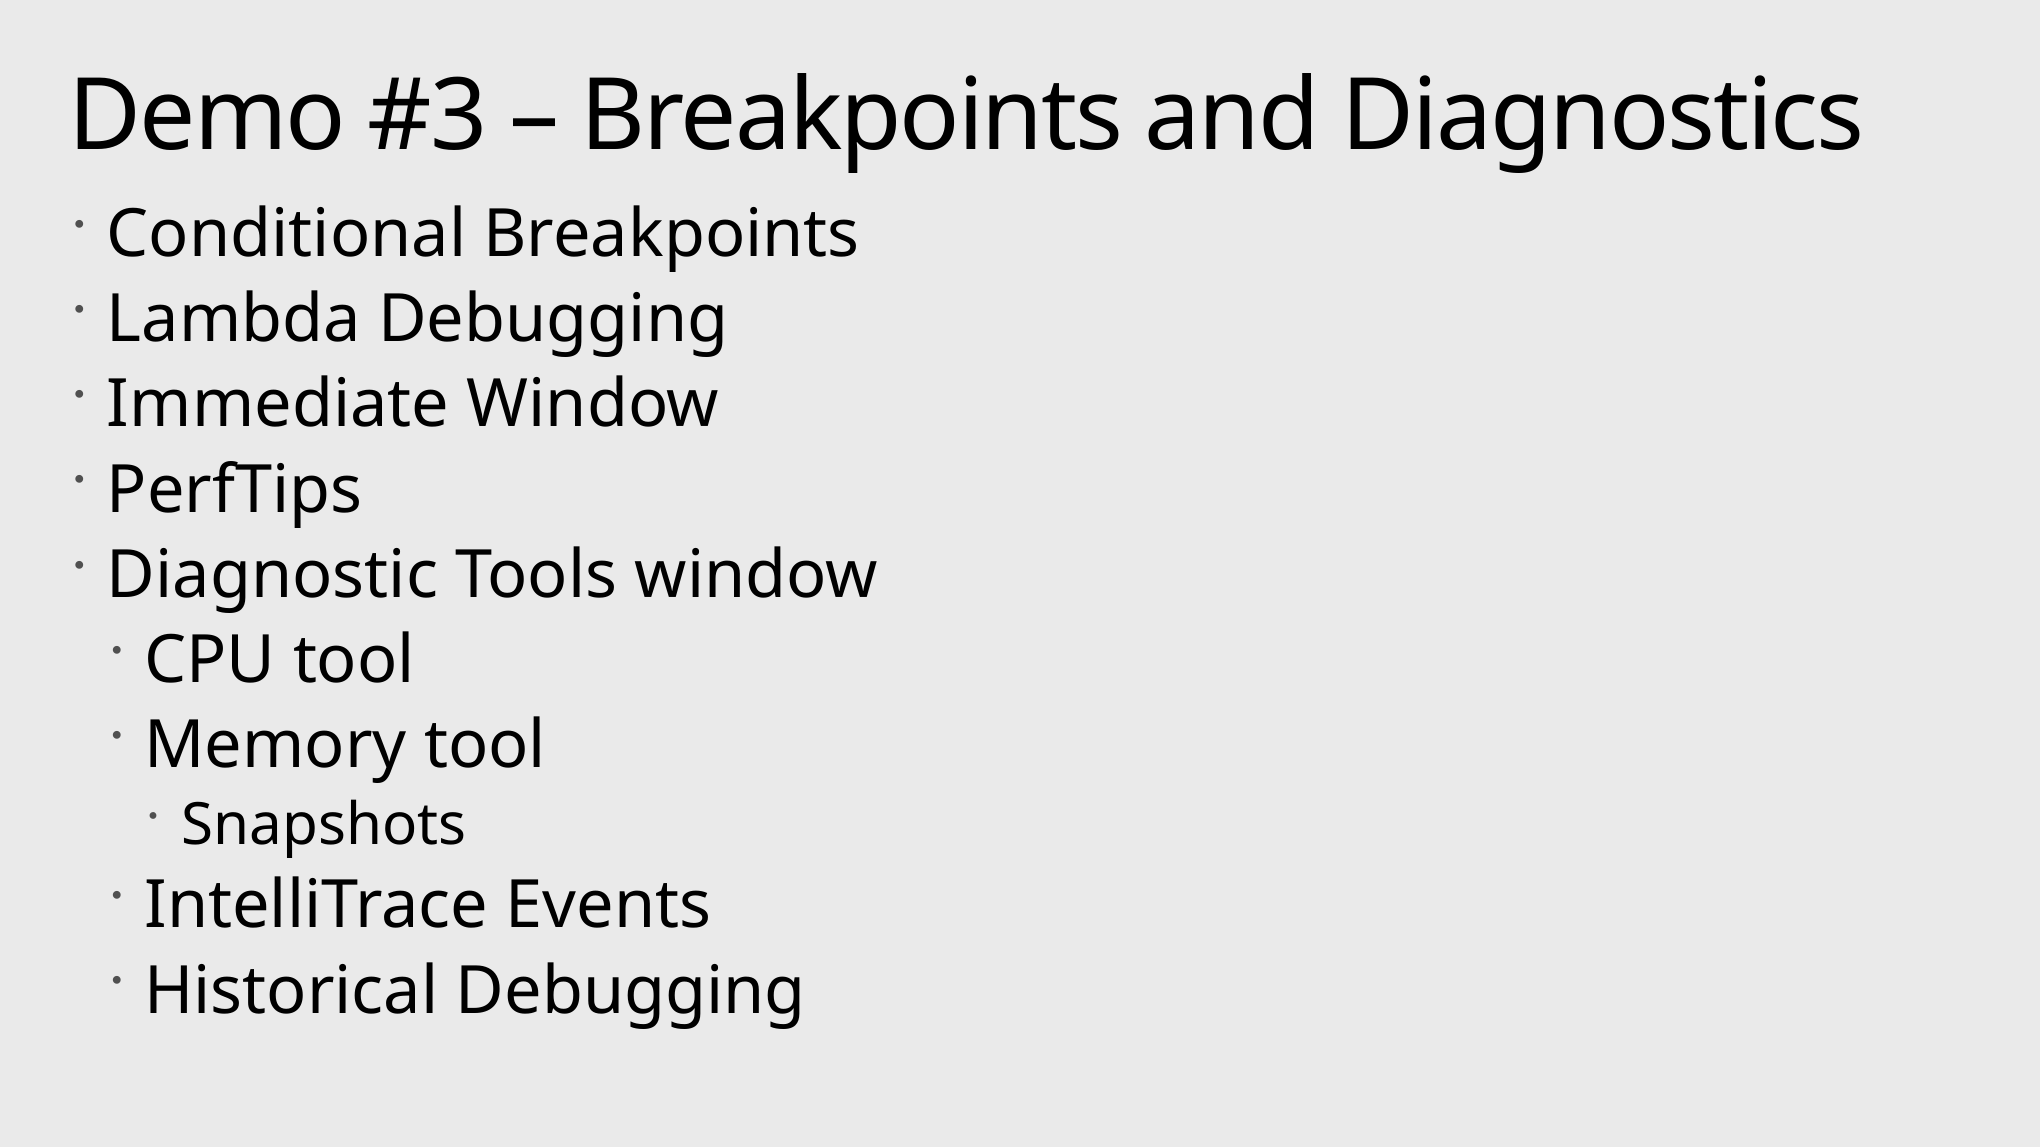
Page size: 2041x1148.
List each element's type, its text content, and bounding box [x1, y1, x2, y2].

title Demo #3 – Breakpoints and Diagnostics [45, 48, 1996, 199]
list Conditional Breakpoints Lambda Debugging Immediate Window PerfTips Diagnostic Tools window CPU tool Memory tool Snapshots IntelliTrace Events Historical Debugging [45, 199, 1996, 1098]
